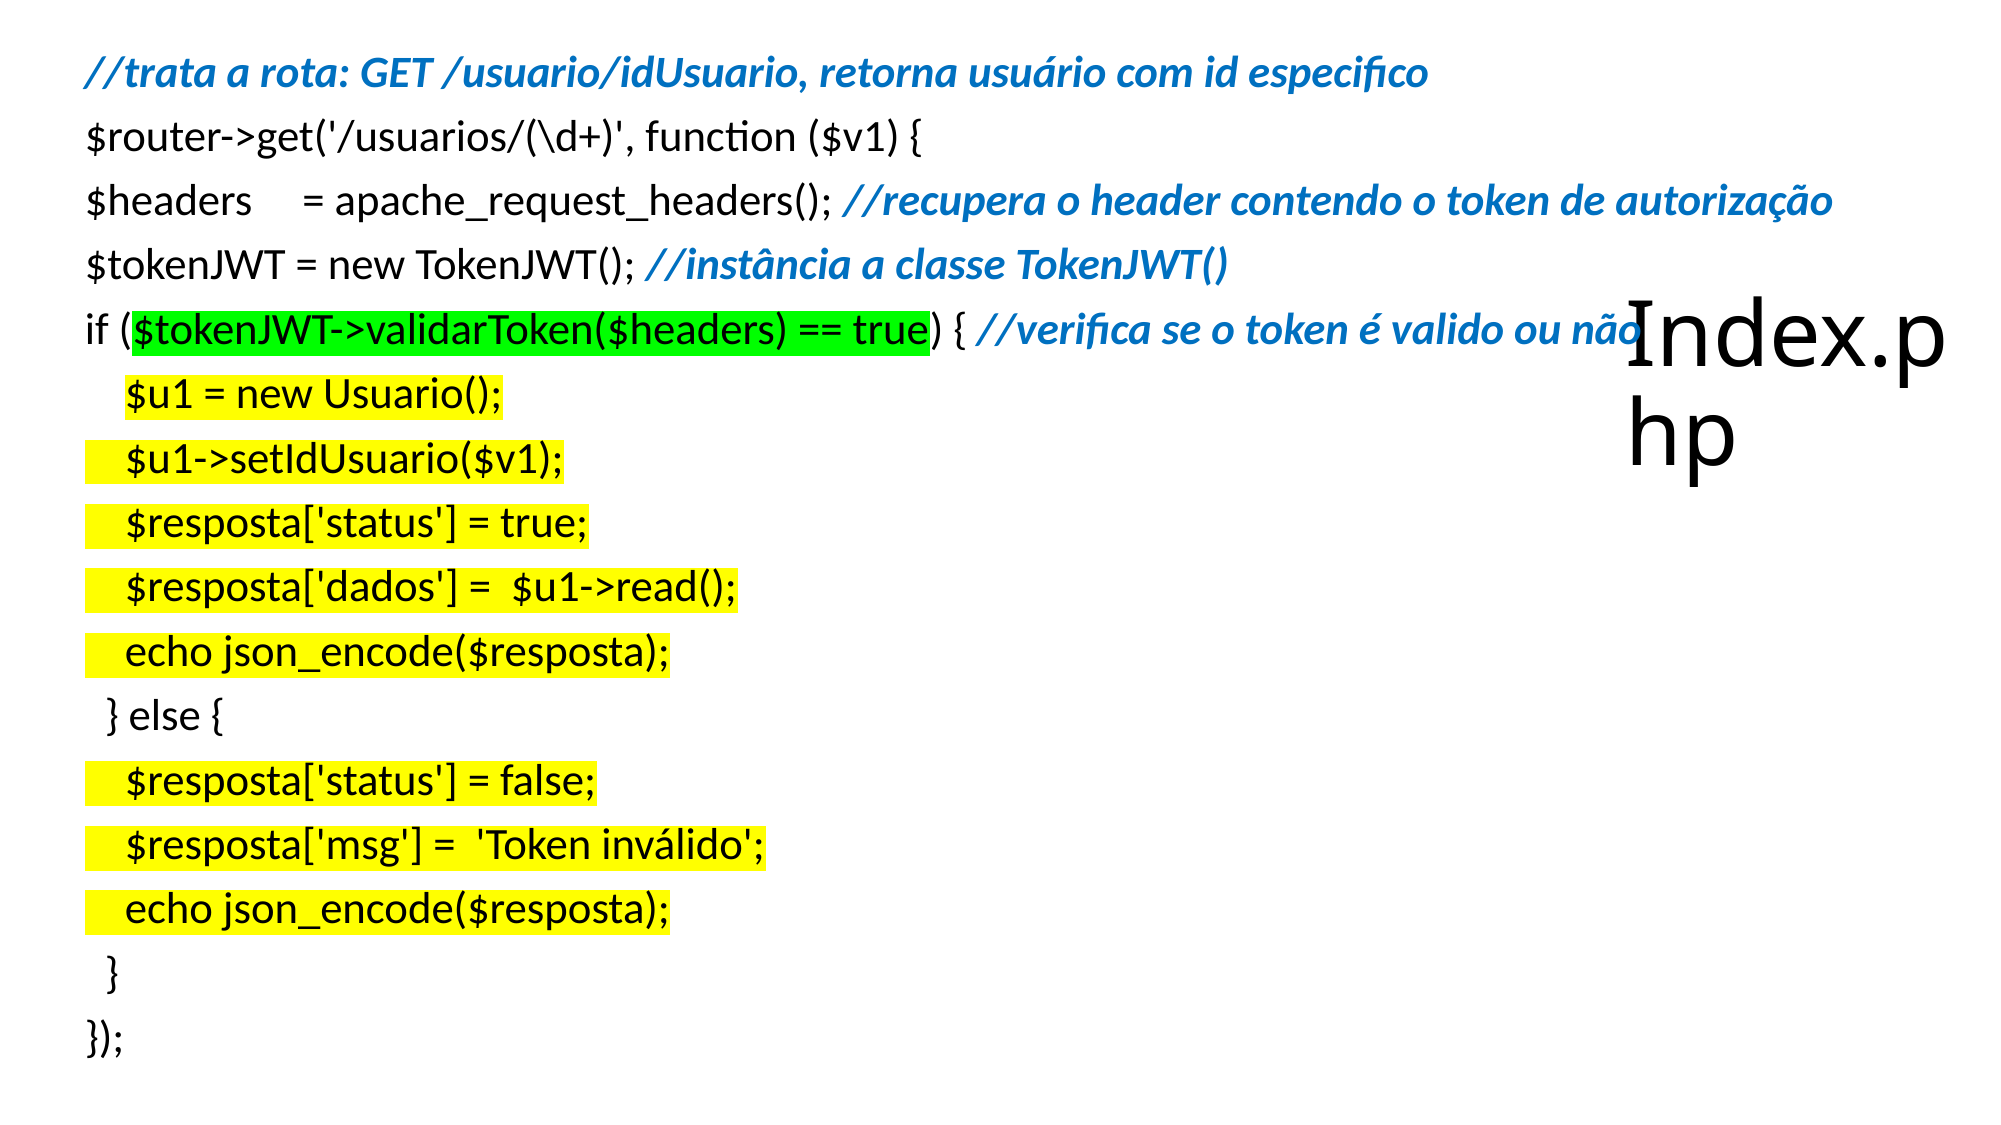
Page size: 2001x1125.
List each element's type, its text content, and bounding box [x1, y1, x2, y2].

list //trata a rota: GET /usuario/idUsuario, retorna usuário com id especifico $router->get('/usuarios/(\d+)', function ($v1) { $headers = apache_request_headers(); //recupera o header contendo o token de autorização $tokenJWT = new TokenJWT(); //instância a classe TokenJWT() if ($tokenJWT->validarToken($headers) == true) { //verifica se o token é valido ou não $u1 = new Usuario(); $u1->setIdUsuario($v1); $resposta['status'] = true; $resposta['dados'] = $u1->read(); echo json_encode($resposta); } else { $resposta['status'] = false; $resposta['msg'] = 'Token inválido'; echo json_encode($resposta); } }); [69, 40, 1915, 1082]
title Index.php [1915, 277, 2000, 496]
